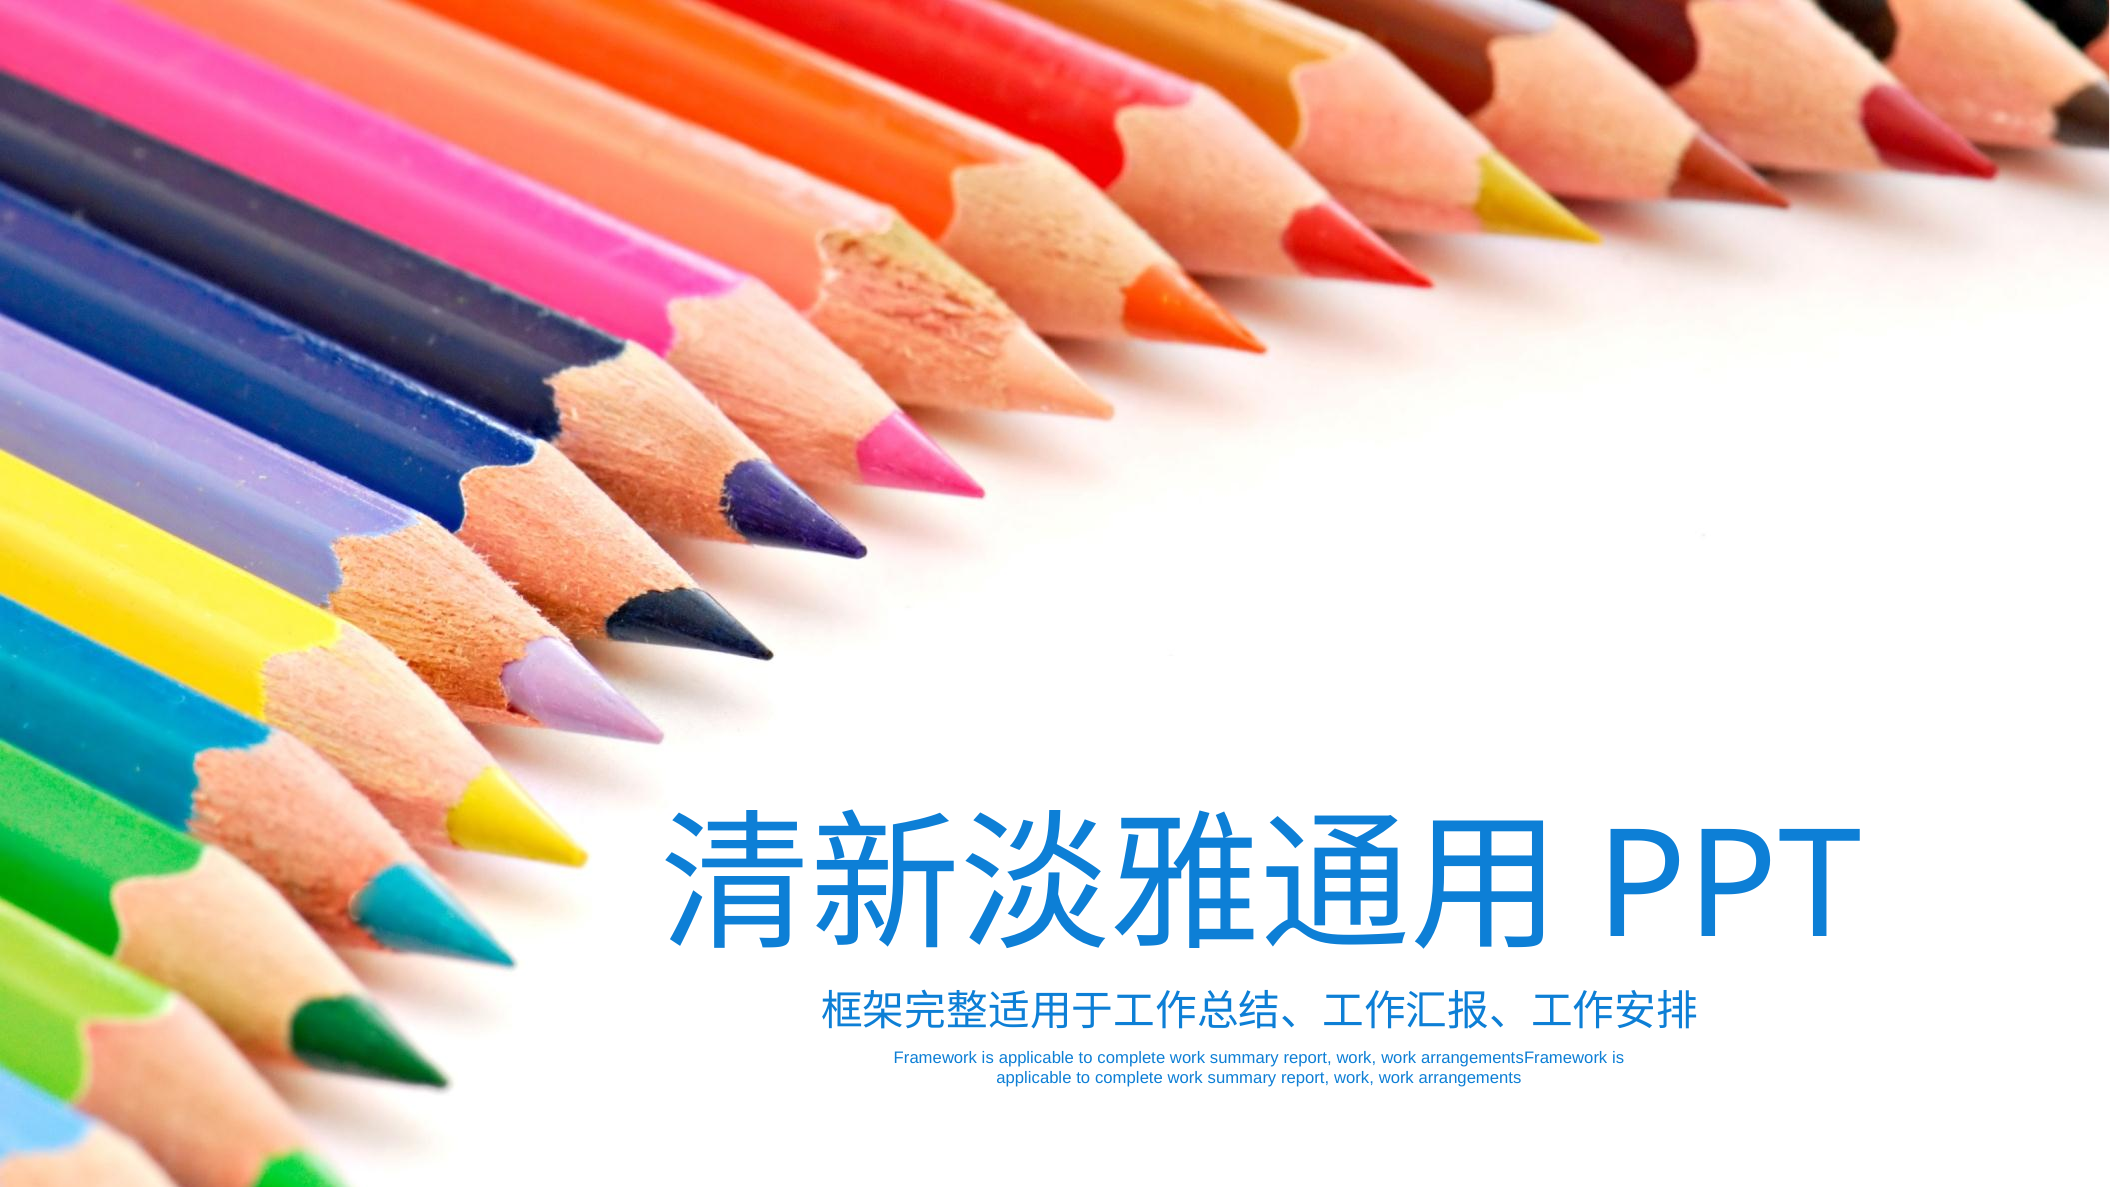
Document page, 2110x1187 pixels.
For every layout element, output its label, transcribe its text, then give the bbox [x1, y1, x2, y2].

text_box 清新淡雅通用PPT [642, 779, 1880, 974]
text_box [0, 0, 2110, 1187]
text_box Framework is applicable to complete work summary report, work, work arrangementsFramework is applicable to complete work summary report, work, work arrangements [869, 1039, 1650, 1094]
text_box 框架完整适用于工作总结、工作汇报、工作安排 [801, 976, 1718, 1042]
